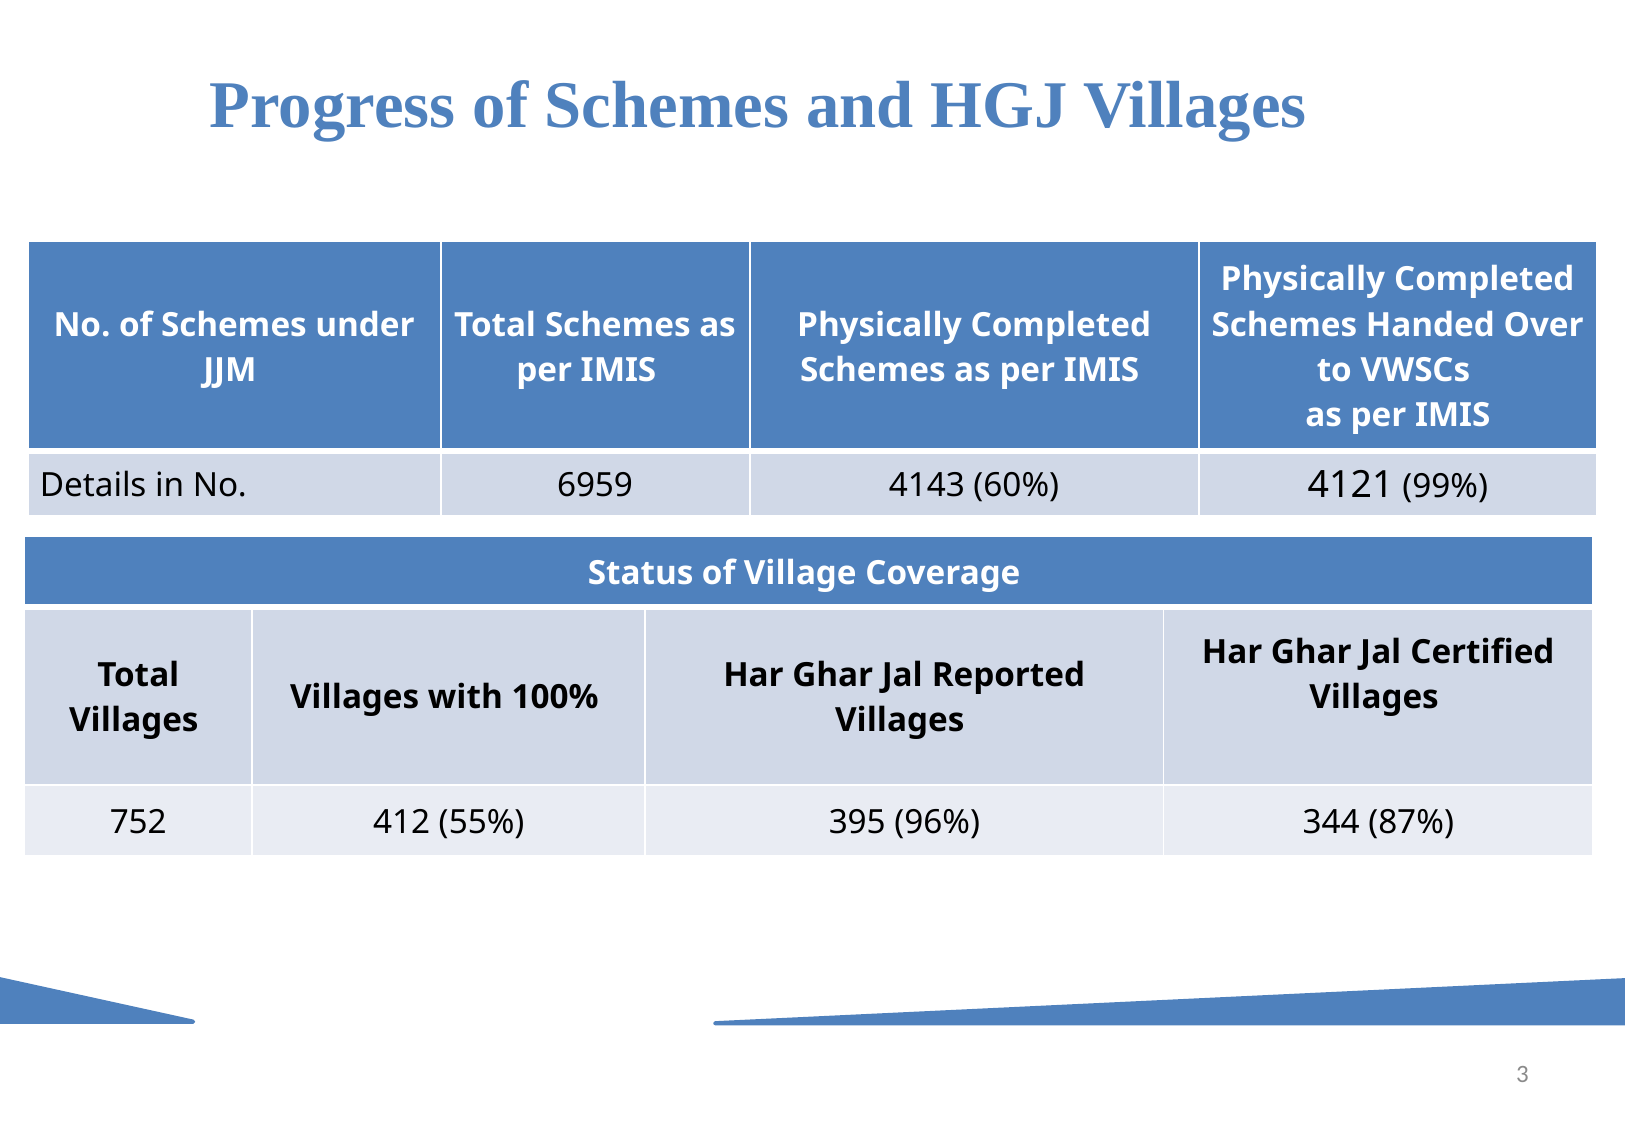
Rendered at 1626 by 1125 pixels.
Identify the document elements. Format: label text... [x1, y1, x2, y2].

table_cell 412 (55%) [253, 786, 644, 855]
table_header Status of Village Coverage [25, 537, 1592, 604]
table_cell 6959 [442, 454, 749, 515]
table_header Physically Completed Schemes as per IMIS [751, 242, 1198, 448]
table_cell Villages with 100% [253, 610, 644, 784]
table_cell 395 (96%) [646, 786, 1163, 855]
table_cell 4121 (99%) [1200, 454, 1596, 515]
table_cell Total Villages [25, 610, 251, 784]
table_header Physically Completed Schemes Handed Over to VWSCs as per IMIS [1200, 242, 1596, 448]
text_box Progress of Schemes and HGJ Villages [0, 42, 1623, 171]
table_cell Har Ghar Jal Reported Villages [646, 610, 1163, 784]
table_cell Har Ghar Jal Certified Villages [1164, 610, 1592, 784]
text_box [713, 978, 1625, 1026]
table_header Total Schemes as per IMIS [442, 242, 749, 448]
text_box [0, 977, 196, 1024]
table_cell 752 [25, 786, 251, 855]
table_cell 344 (87%) [1164, 786, 1592, 855]
table_header No. of Schemes under JJM [29, 242, 440, 448]
table_cell 4143 (60%) [751, 454, 1198, 515]
slide_number 3 [1164, 1042, 1544, 1103]
table_cell Details in No. [29, 454, 440, 515]
